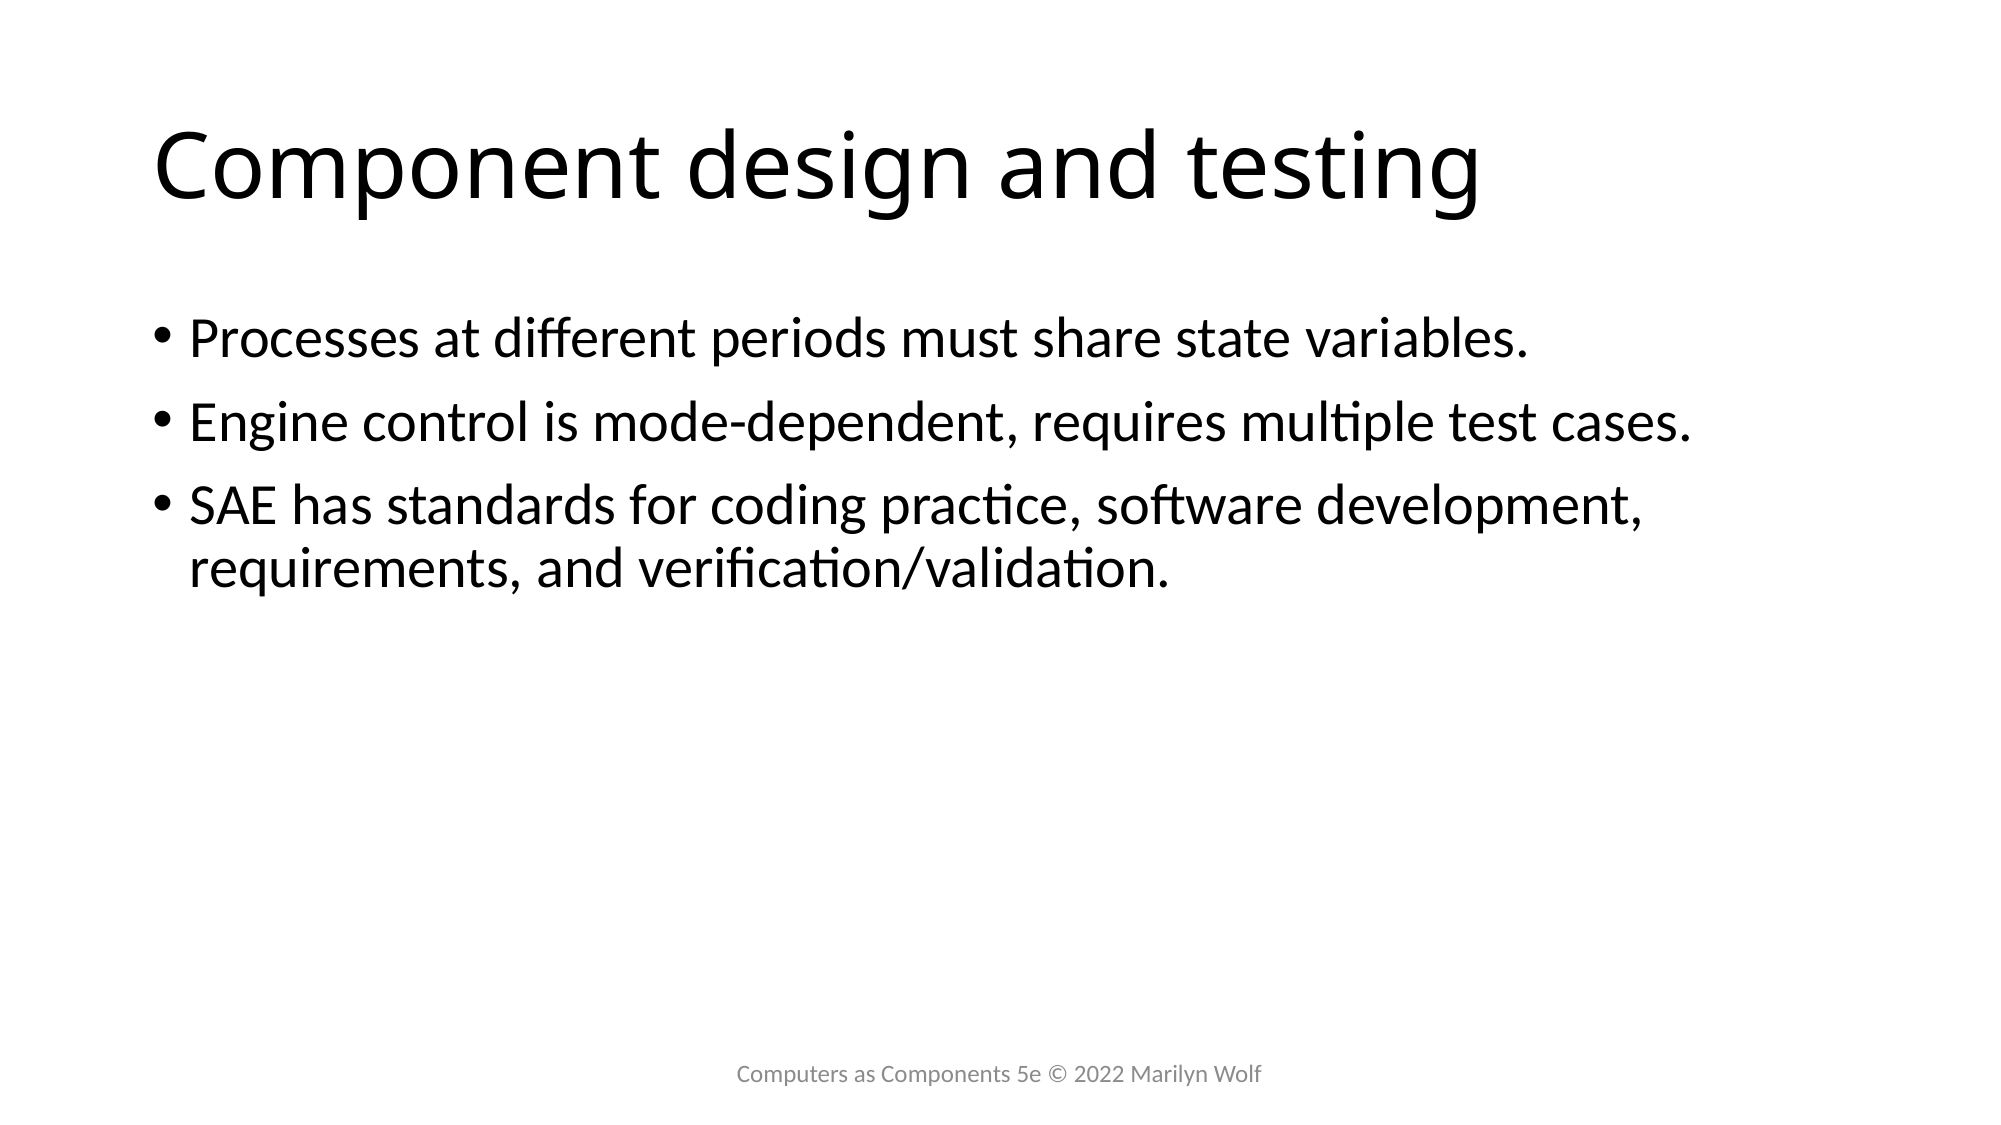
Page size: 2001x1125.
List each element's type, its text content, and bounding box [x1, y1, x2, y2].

list Processes at different periods must share state variables. Engine control is mode-dependent, requires multiple test cases. SAE has standards for coding practice, software development, requirements, and verification/validation. [137, 299, 1863, 1014]
footer Computers as Components 5e © 2022 Marilyn Wolf [662, 1042, 1338, 1103]
title Component design and testing [137, 59, 1863, 278]
